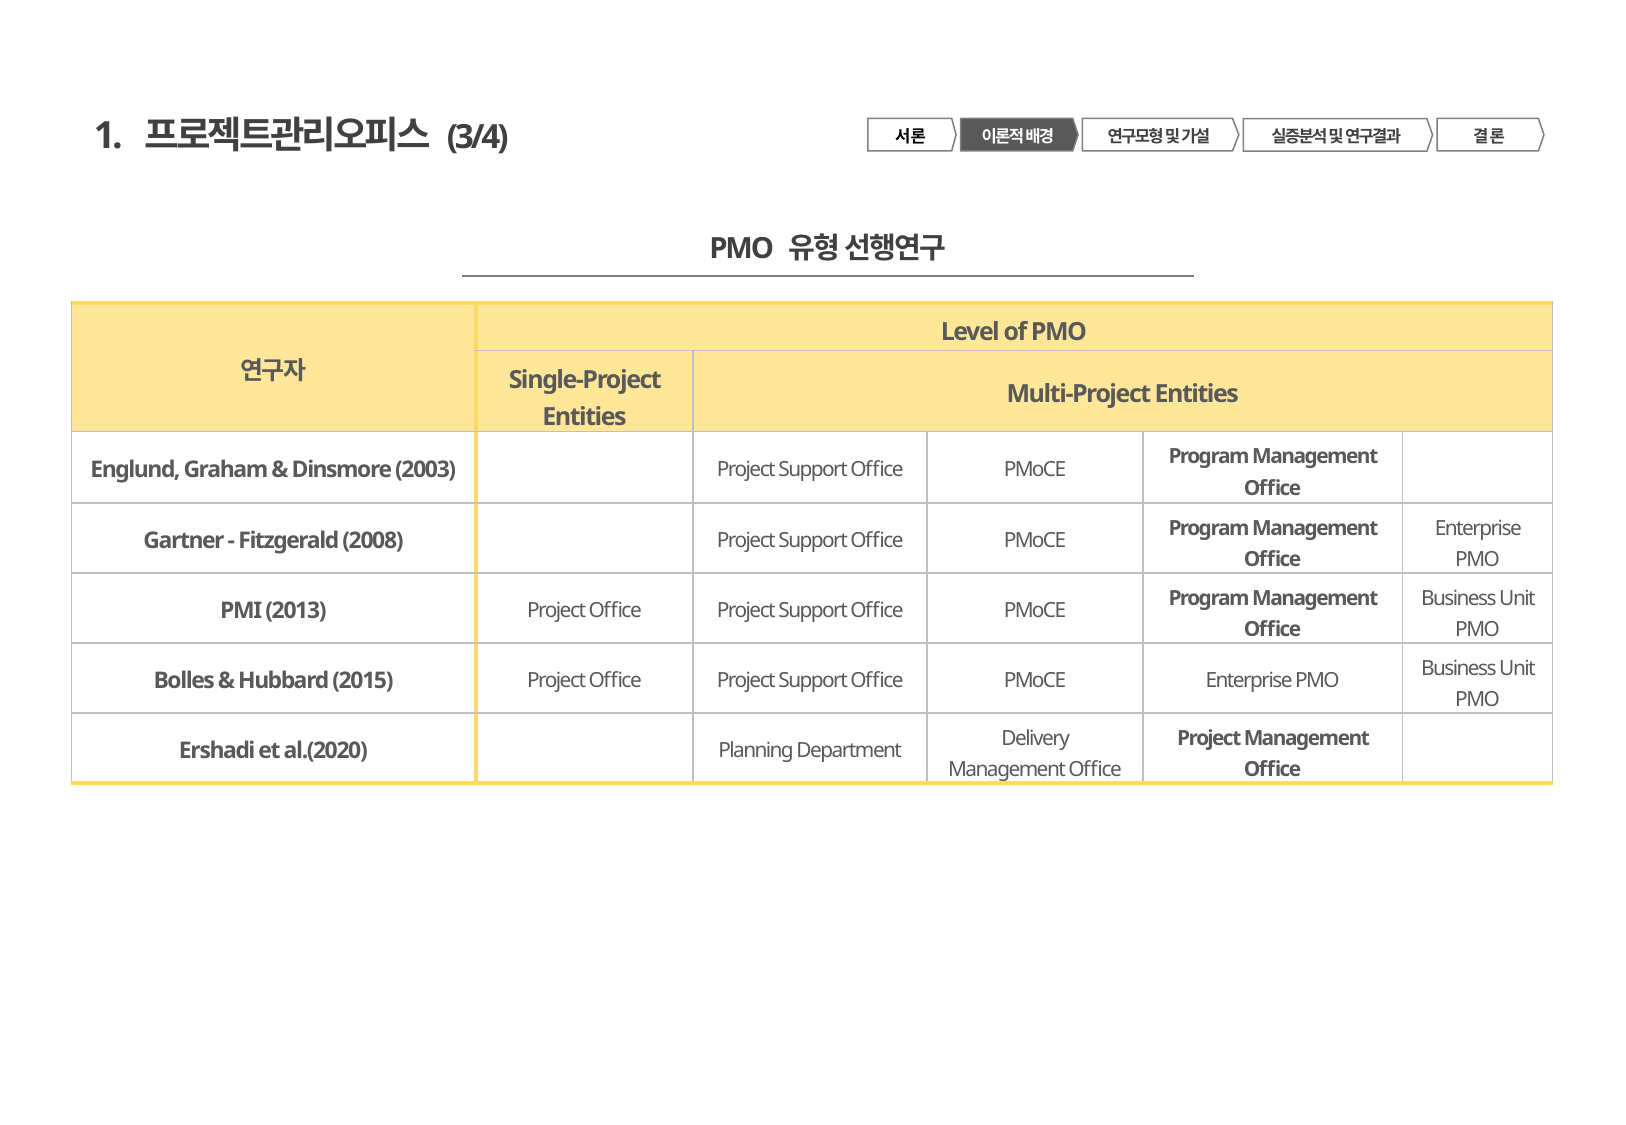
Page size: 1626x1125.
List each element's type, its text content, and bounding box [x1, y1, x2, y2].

table_cell Bolles & Hubbard (2015) [72, 644, 474, 712]
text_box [462, 217, 1194, 277]
text_box 1. 프로젝트관리오피스 (3/4) [78, 91, 1544, 166]
table_cell Ershadi et al.(2020) [72, 714, 474, 781]
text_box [867, 118, 1544, 152]
table_cell Program Management Office [1144, 504, 1402, 572]
table_cell Project Support Office [694, 644, 926, 712]
table_header Level of PMO [478, 305, 1552, 350]
table_cell Multi-Project Entities [694, 351, 1552, 431]
table_cell Program Management Office [1144, 574, 1402, 642]
table_cell [1403, 714, 1552, 781]
table_cell Enterprise PMO [1403, 504, 1552, 572]
table_cell [478, 714, 692, 781]
table_cell PMoCE [928, 504, 1142, 572]
table_cell PMoCE [928, 432, 1142, 502]
table_cell Gartner - Fitzgerald (2008) [72, 504, 474, 572]
table_cell PMoCE [928, 644, 1142, 712]
table_cell [1403, 432, 1552, 502]
table_cell Project Office [478, 574, 692, 642]
table_cell Business Unit PMO [1403, 644, 1552, 712]
table_cell PMI (2013) [72, 574, 474, 642]
table_cell PMoCE [928, 574, 1142, 642]
table_cell Planning Department [694, 714, 926, 781]
table_cell Englund, Graham & Dinsmore (2003) [72, 432, 474, 502]
table_cell Project Office [478, 644, 692, 712]
table_cell Project Management Office [1144, 714, 1402, 781]
table_cell Project Support Office [694, 574, 926, 642]
table_cell [478, 432, 692, 502]
table_cell Business Unit PMO [1403, 574, 1552, 642]
table_cell Program Management Office [1144, 432, 1402, 502]
table_cell [478, 504, 692, 572]
table_cell Project Support Office [694, 504, 926, 572]
table_cell Project Support Office [694, 432, 926, 502]
table_cell Enterprise PMO [1144, 644, 1402, 712]
table_cell Single-Project Entities [478, 351, 692, 431]
table_cell Delivery Management Office [928, 714, 1142, 781]
table_header 연구자 [72, 305, 474, 431]
